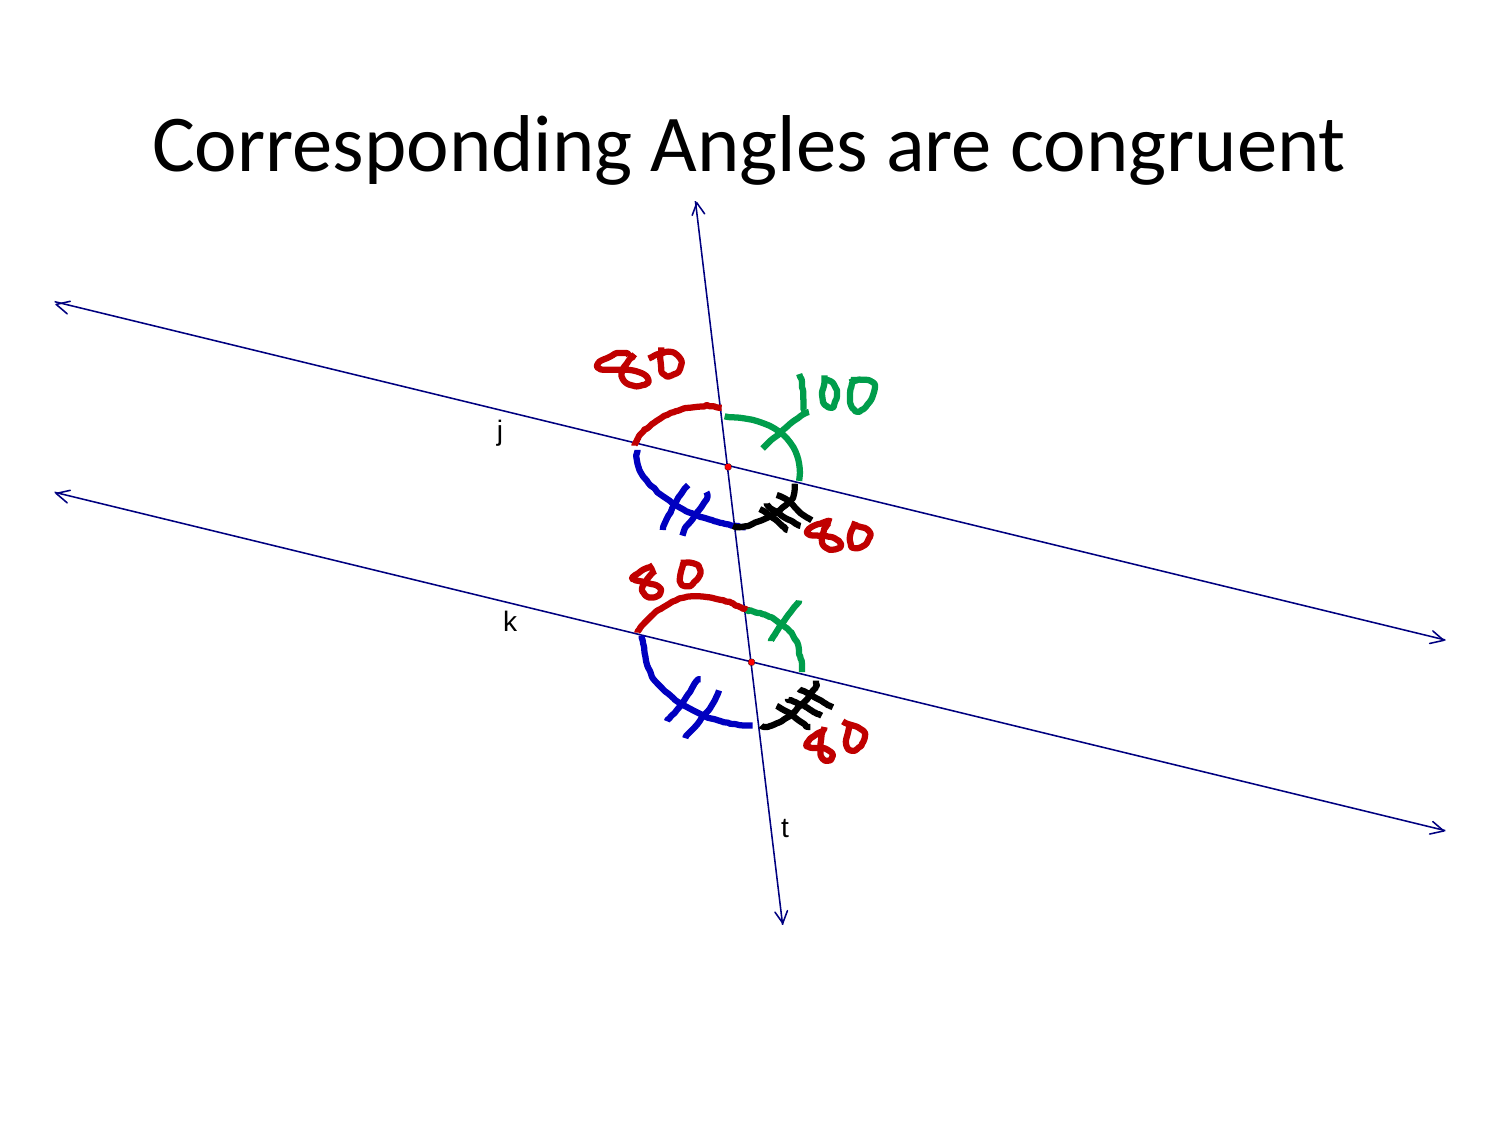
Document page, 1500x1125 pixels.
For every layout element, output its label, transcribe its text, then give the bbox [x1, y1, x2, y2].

title Corresponding Angles are congruent [75, 45, 1425, 199]
picture [54, 200, 1446, 925]
